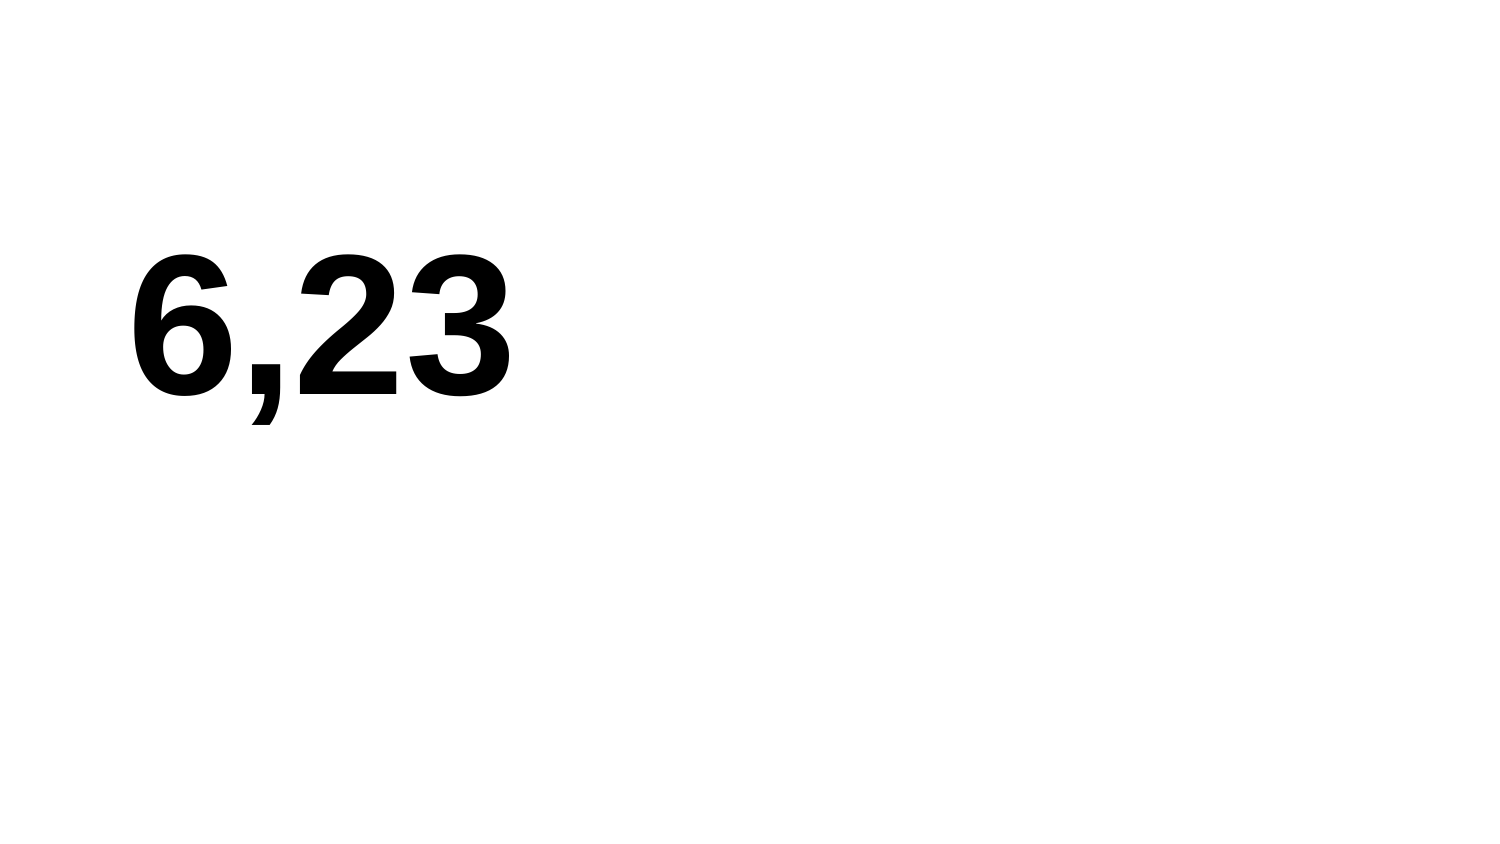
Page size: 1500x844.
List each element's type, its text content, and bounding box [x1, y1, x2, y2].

text_box 6,23 [112, 259, 1388, 450]
